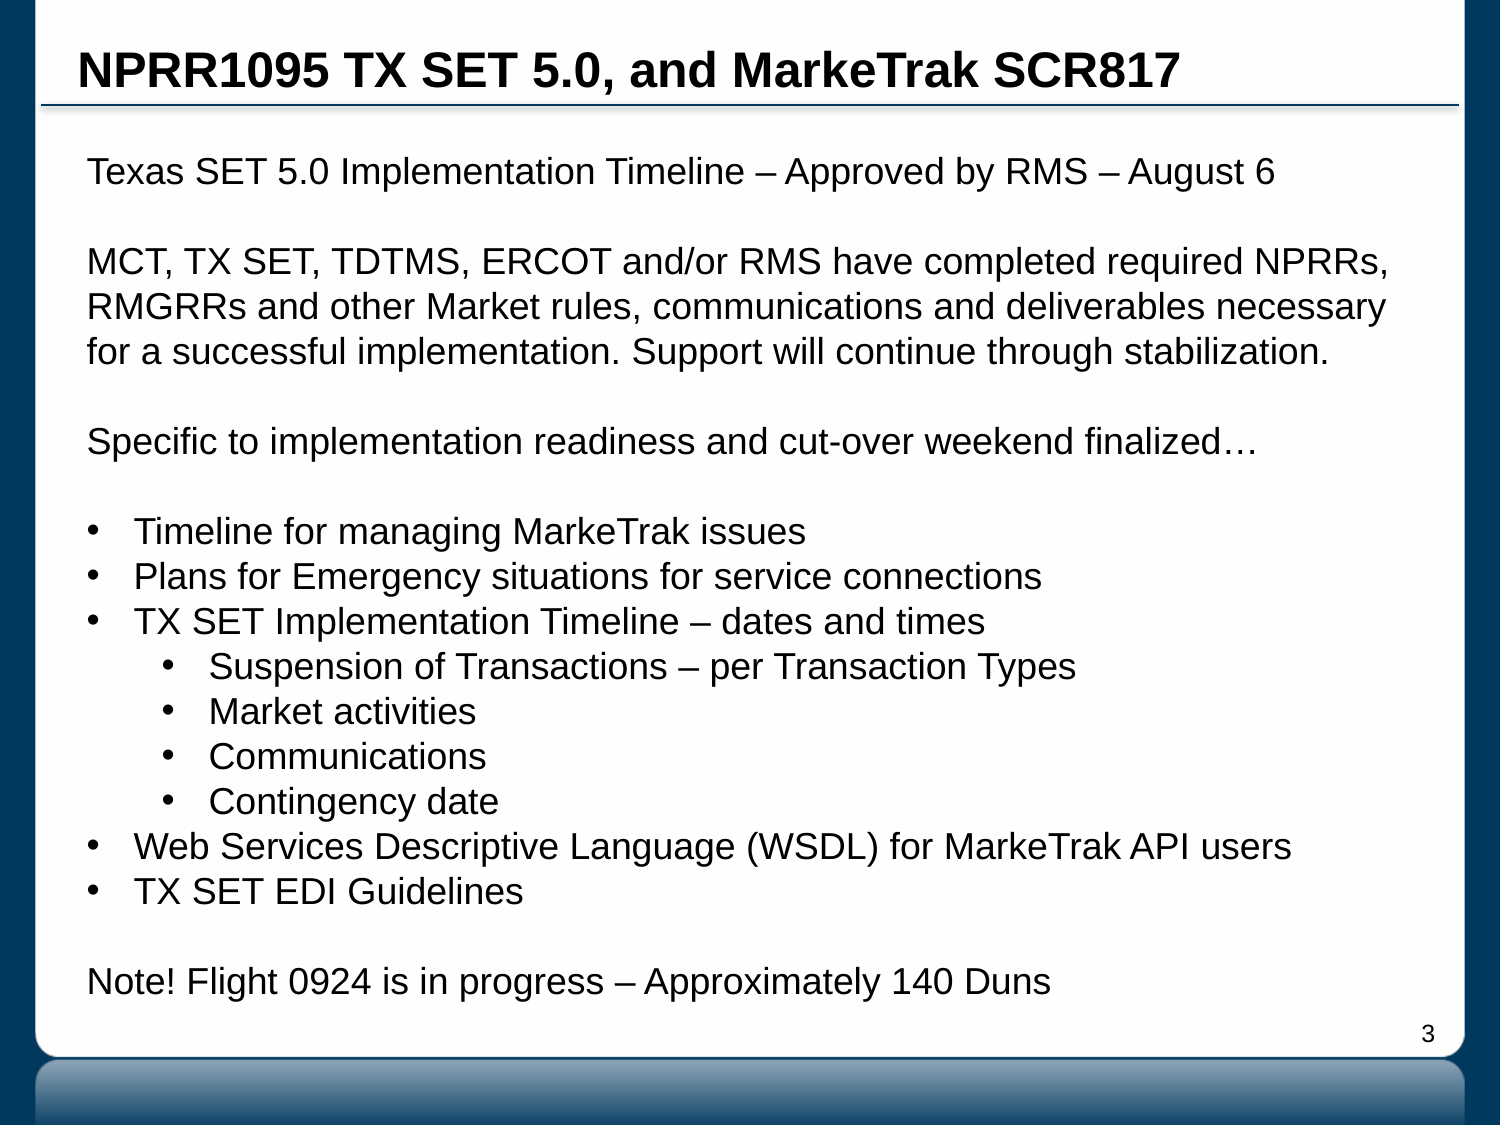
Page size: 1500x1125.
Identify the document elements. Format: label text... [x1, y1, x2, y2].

title NPRR1095 TX SET 5.0, and MarkeTrak SCR817 [62, 29, 1450, 106]
picture [35, 0, 1465, 1125]
text_box Texas SET 5.0 Implementation Timeline – Approved by RMS – August 6 MCT, TX SET, TDTMS, ERCOT and/or RMS have completed required NPRRs, RMGRRs and other Market rules, communications and deliverables necessary for a successful implementation. Support will continue through stabilization. Specific to implementation readiness and cut-over weekend finalized… Timeline for managing MarkeTrak issues Plans for Emergency situations for service connections TX SET Implementation Timeline – dates and times Suspension of Transactions – per Transaction Types Market activities Communications Contingency date Web Services Descriptive Language (WSDL) for MarkeTrak API users TX SET EDI Guidelines Note! Flight 0924 is in progress – Approximately 140 Duns [71, 94, 1430, 1009]
